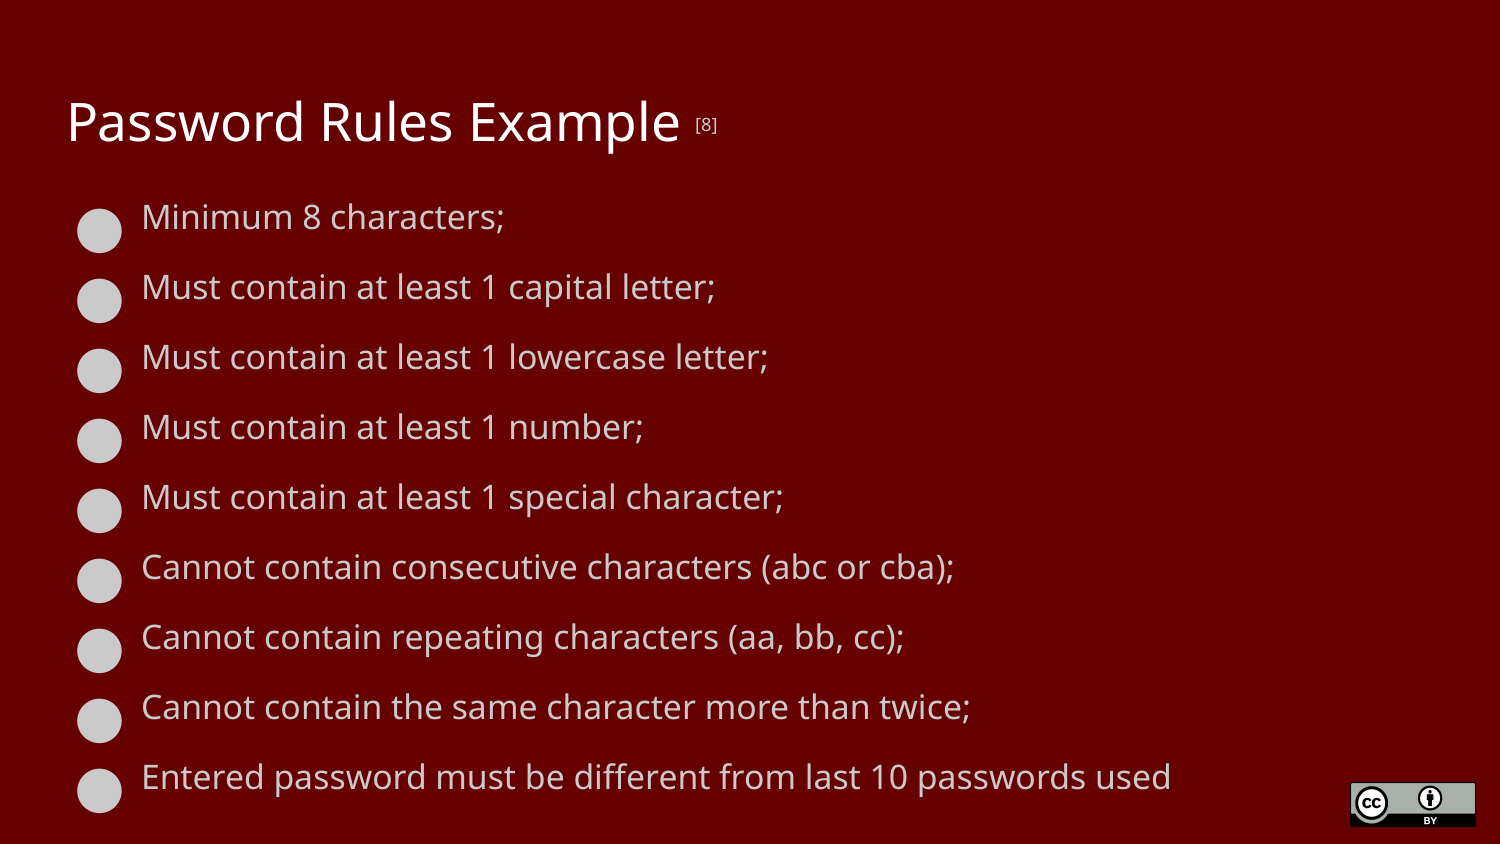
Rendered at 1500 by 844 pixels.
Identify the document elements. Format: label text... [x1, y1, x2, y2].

list Minimum 8 characters; Must contain at least 1 capital letter; Must contain at least 1 lowercase letter; Must contain at least 1 number; Must contain at least 1 special character; Cannot contain consecutive characters (abc or cba); Cannot contain repeating characters (aa, bb, cc); Cannot contain the same character more than twice; Entered password must be different from last 10 passwords used Take a few minutes to try to create a password that fit these criteria! (Note that these are not real password requirements.) [51, 173, 1449, 735]
title Password Rules Example [8] [51, 72, 1449, 167]
picture [1349, 782, 1476, 827]
